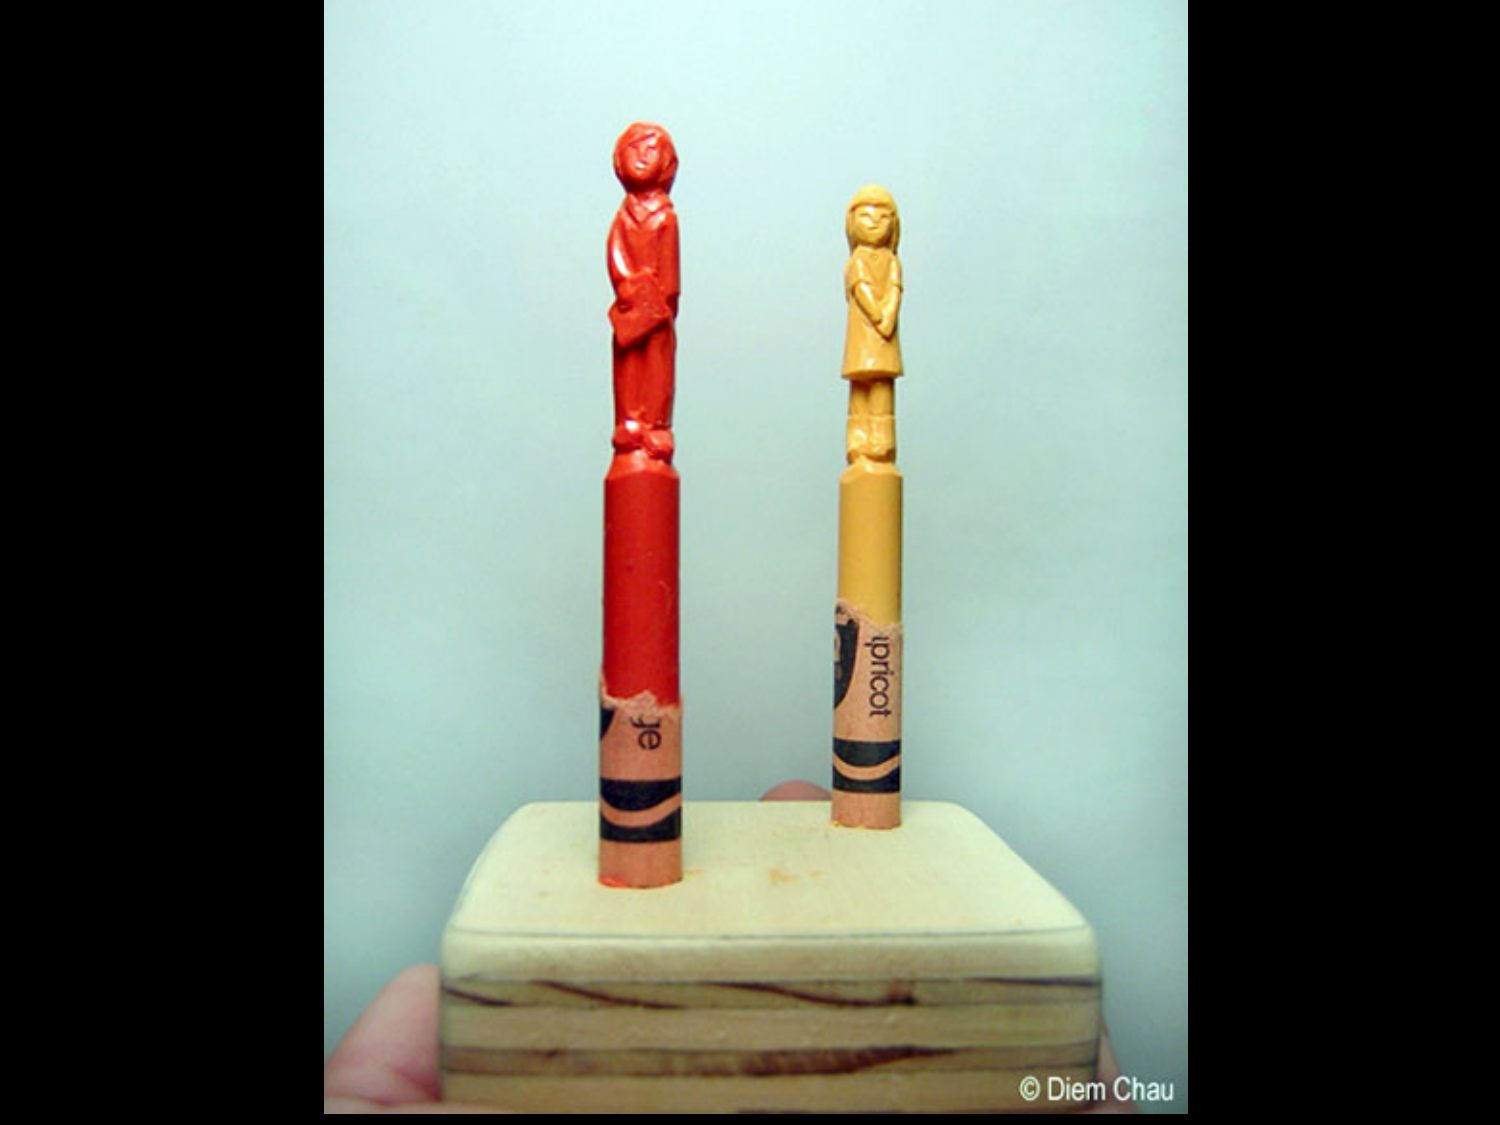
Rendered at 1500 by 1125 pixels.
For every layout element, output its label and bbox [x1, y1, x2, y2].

picture [324, 0, 1188, 1114]
